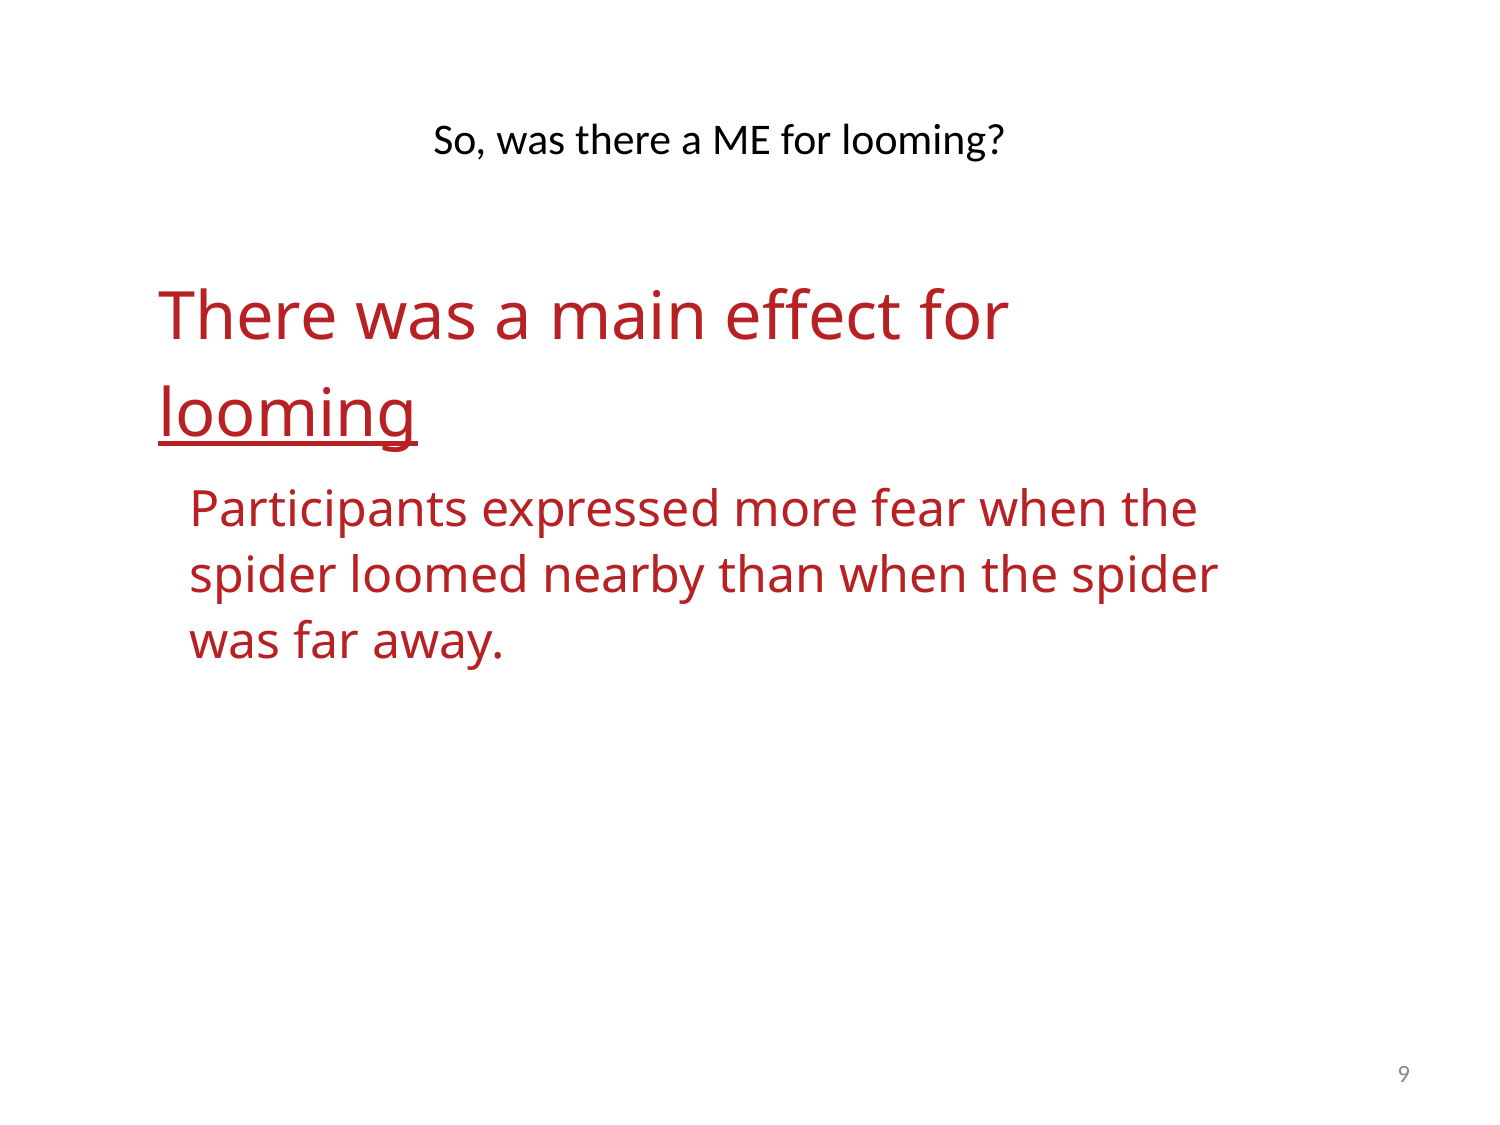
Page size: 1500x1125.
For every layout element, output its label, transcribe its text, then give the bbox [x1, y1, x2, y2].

list There was a main effect for looming [143, 249, 1238, 938]
text_box Participants expressed more fear when the spider loomed nearby than when the spider was far away. [174, 403, 1238, 676]
title So, was there a ME for looming? [126, 97, 1314, 177]
slide_number 9 [1074, 1042, 1425, 1103]
